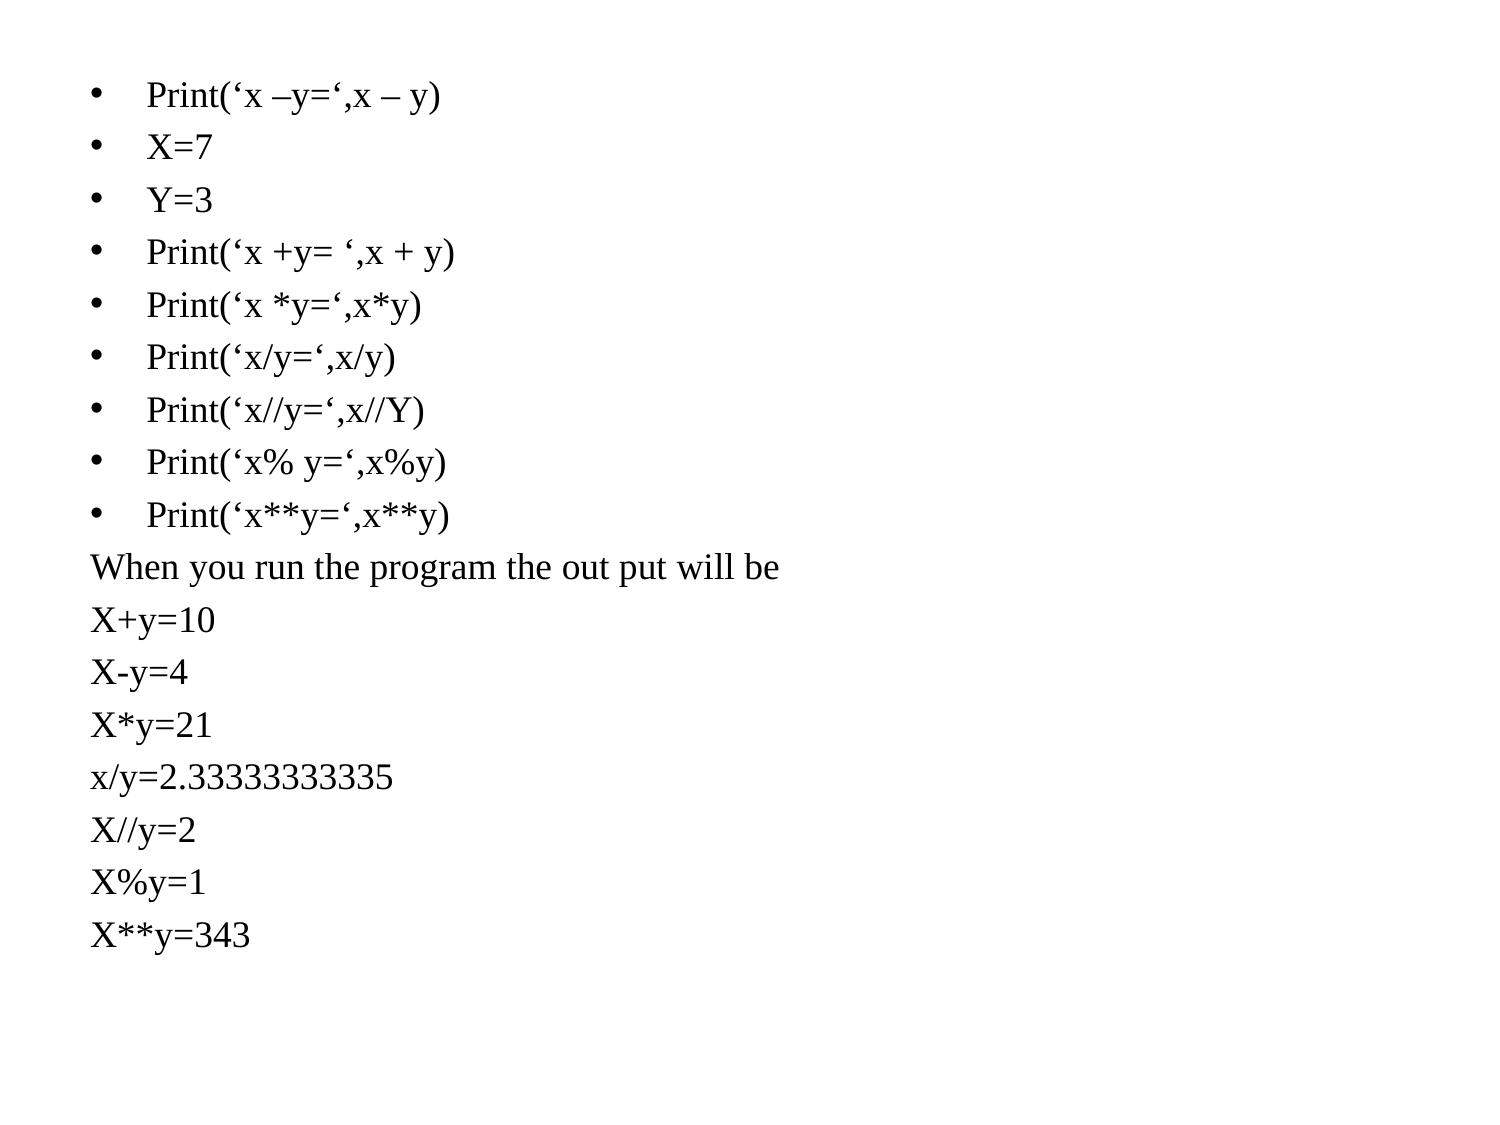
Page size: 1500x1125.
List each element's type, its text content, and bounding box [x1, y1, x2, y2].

list Print(‘x –y=‘,x – y) X=7 Y=3 Print(‘x +y= ‘,x + y) Print(‘x *y=‘,x*y) Print(‘x/y=‘,x/y) Print(‘x//y=‘,x//Y) Print(‘x% y=‘,x%y) Print(‘x**y=‘,x**y) When you run the program the out put will be X+y=10 X-y=4 X*y=21 x/y=2.33333333335 X//y=2 X%y=1 X**y=343 [75, 62, 1288, 1005]
